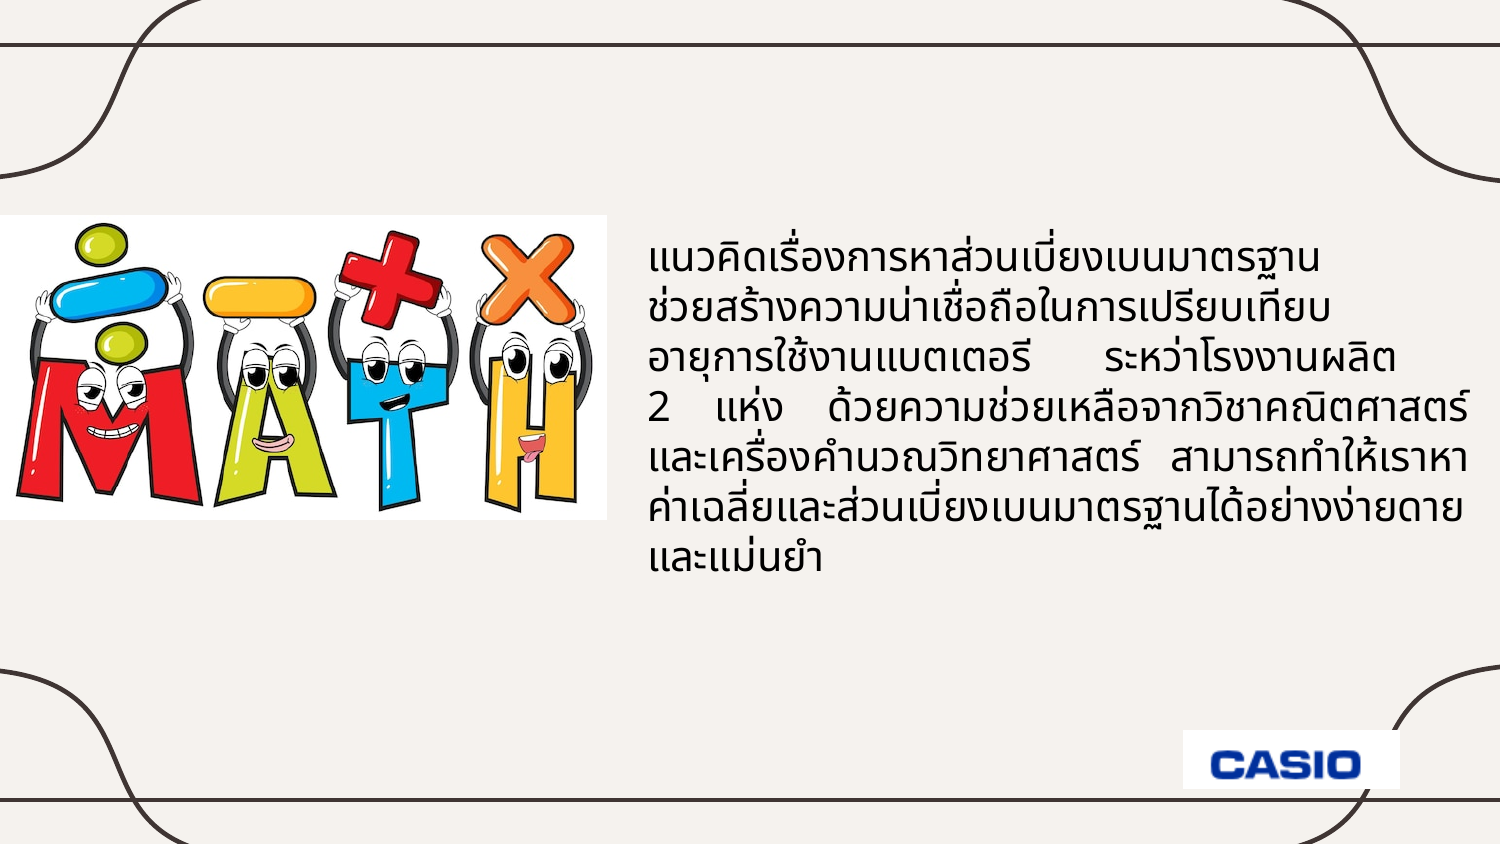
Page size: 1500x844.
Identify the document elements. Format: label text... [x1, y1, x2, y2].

title แนวคิดเรื่องการหาส่วนเบี่ยงเบนมาตรฐาน ช่วยสร้างความน่าเชื่อถือในการเปรียบเทียบ อายุการใช้งานแบตเตอรี ระหว่าโรงงานผลิต 2 แห่ง ด้วยความช่วยเหลือจากวิชาคณิตศาสตร์ และเครื่องคำนวณวิทยาศาสตร์ สามารถทำให้เราหาค่าเฉลี่ยและส่วนเบี่ยงเบนมาตรฐานได้อย่างง่ายดายและแม่นยำ [632, 214, 1485, 616]
picture [0, 215, 607, 521]
picture [1183, 730, 1400, 789]
